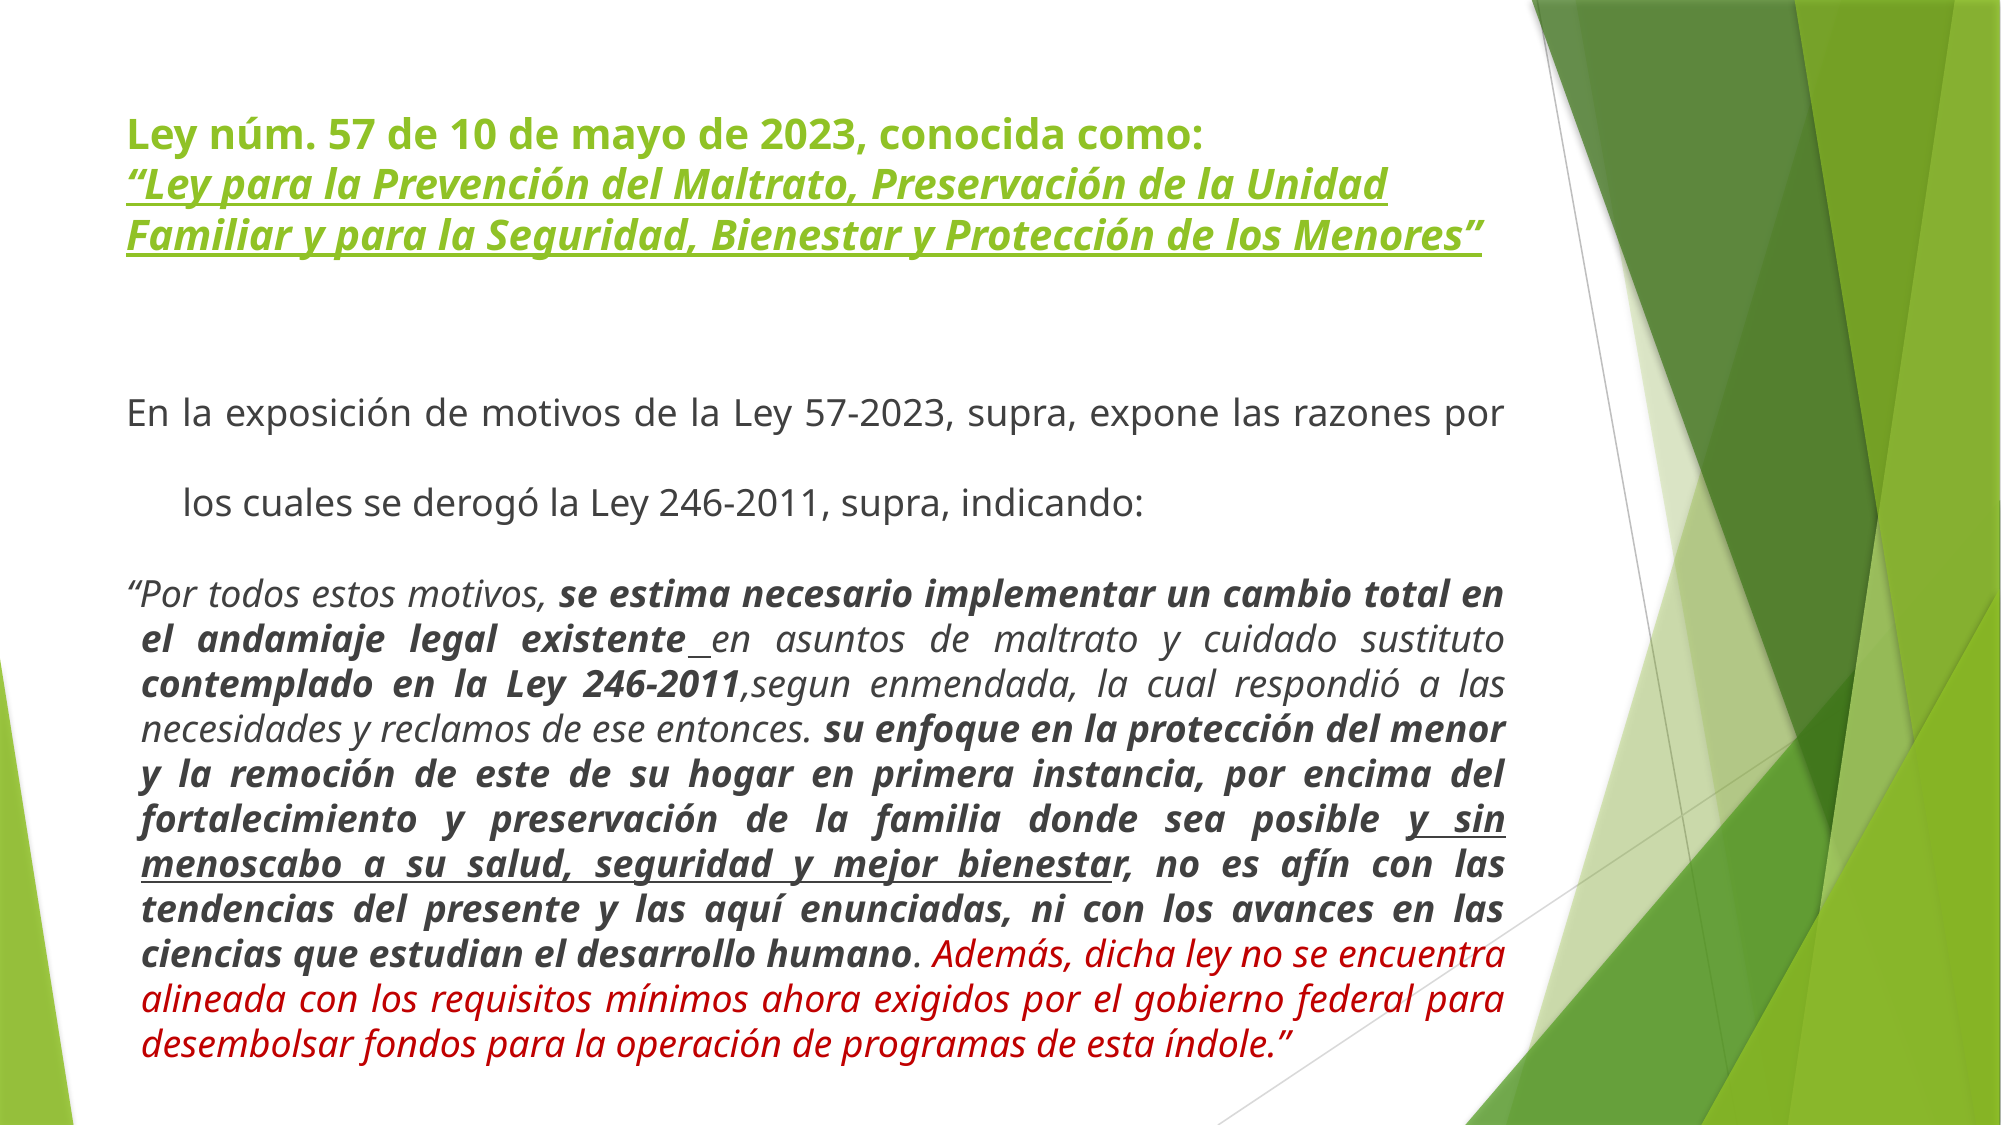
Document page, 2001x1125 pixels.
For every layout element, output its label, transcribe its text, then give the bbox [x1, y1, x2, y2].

title Ley núm. 57 de 10 de mayo de 2023, conocida como: “Ley para la Prevención del Maltrato, Preservación de la Unidad Familiar y para la Seguridad, Bienestar y Protección de los Menores” [111, 99, 1522, 317]
list En la exposición de motivos de la Ley 57-2023, supra, expone las razones por los cuales se derogó la Ley 246-2011, supra, indicando: “Por todos estos motivos, se estima necesario implementar un cambio total en el andamiaje legal existente en asuntos de maltrato y cuidado sustituto contemplado en la Ley 246-2011,segun enmendada, la cual respondió a las necesidades y reclamos de ese entonces. su enfoque en la protección del menor y la remoción de este de su hogar en primera instancia, por encima del fortalecimiento y preservación de la familia donde sea posible y sin menoscabo a su salud, seguridad y mejor bienestar, no es afín con las tendencias del presente y las aquí enunciadas, ni con los avances en las ciencias que estudian el desarrollo humano. Además, dicha ley no se encuentra alineada con los requisitos mínimos ahora exigidos por el gobierno federal para desembolsar fondos para la operación de programas de esta índole.” [111, 336, 1522, 1079]
